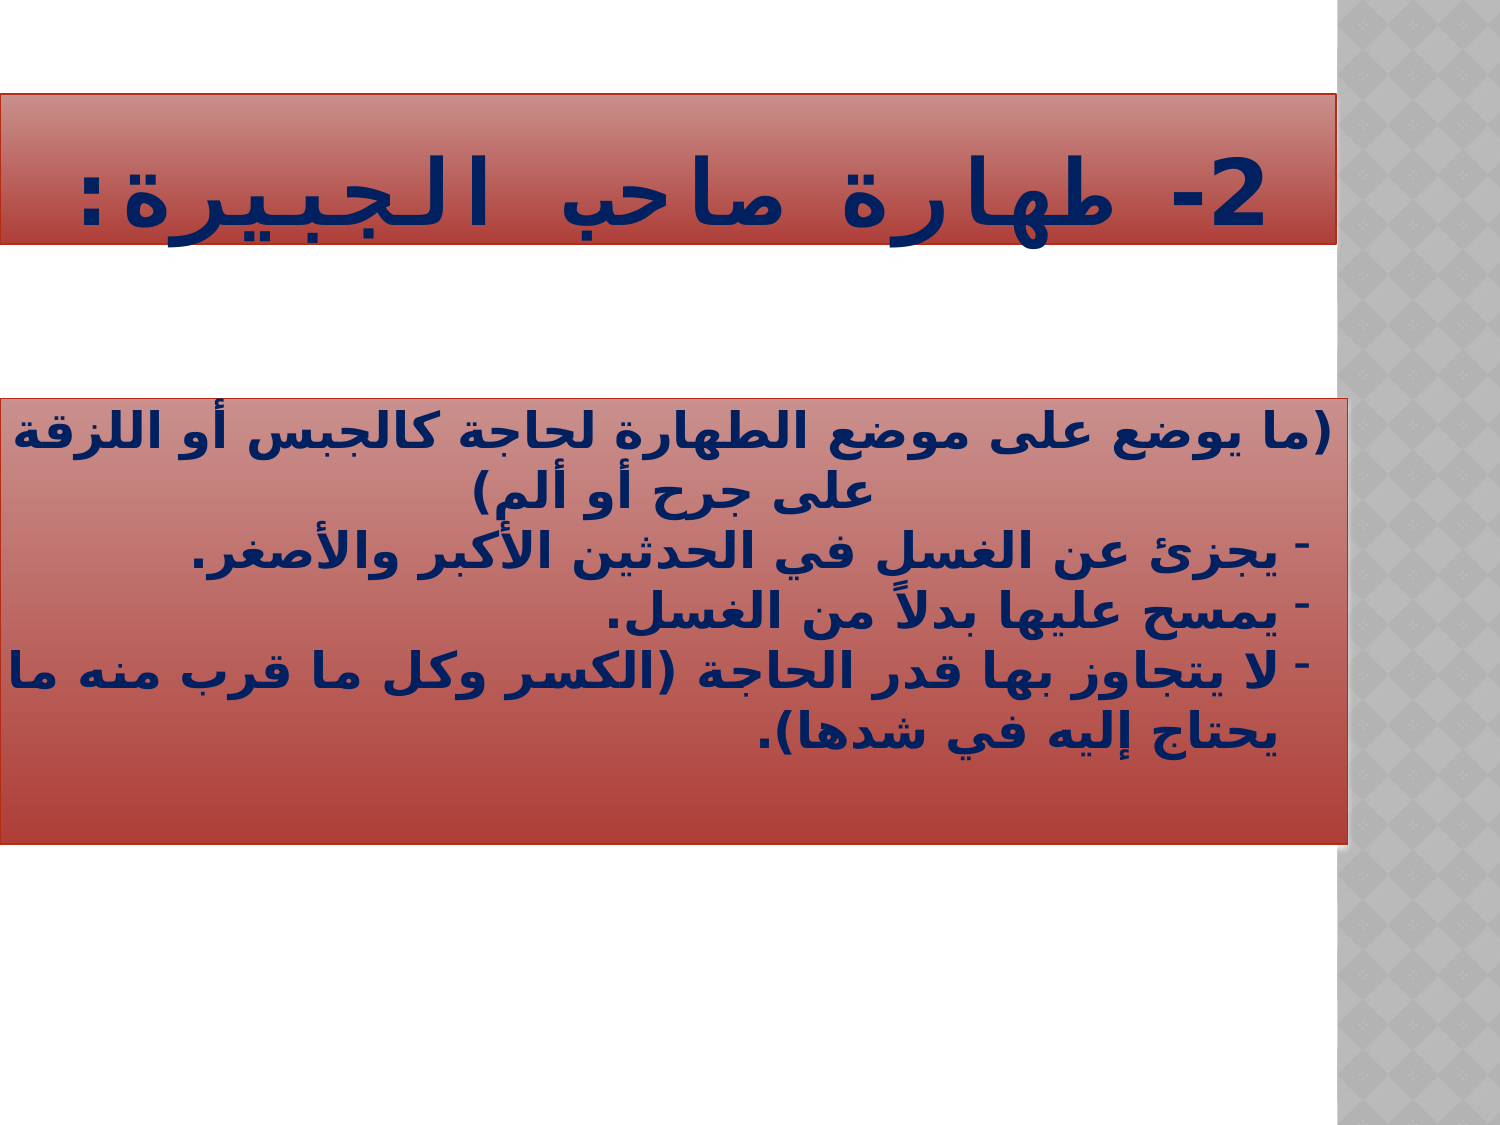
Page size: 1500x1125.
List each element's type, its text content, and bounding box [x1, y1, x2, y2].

title 2- طهارة صاحب الجبيرة: [0, 93, 1337, 245]
text_box (ما يوضع على موضع الطهارة لحاجة كالجبس أو اللزقة على جرح أو ألم) يجزئ عن الغسل في الحدثين الأكبر والأصغر. يمسح عليها بدلاً من الغسل. لا يتجاوز بها قدر الحاجة (الكسر وكل ما قرب منه ما يحتاج إليه في شدها). [0, 398, 1348, 845]
